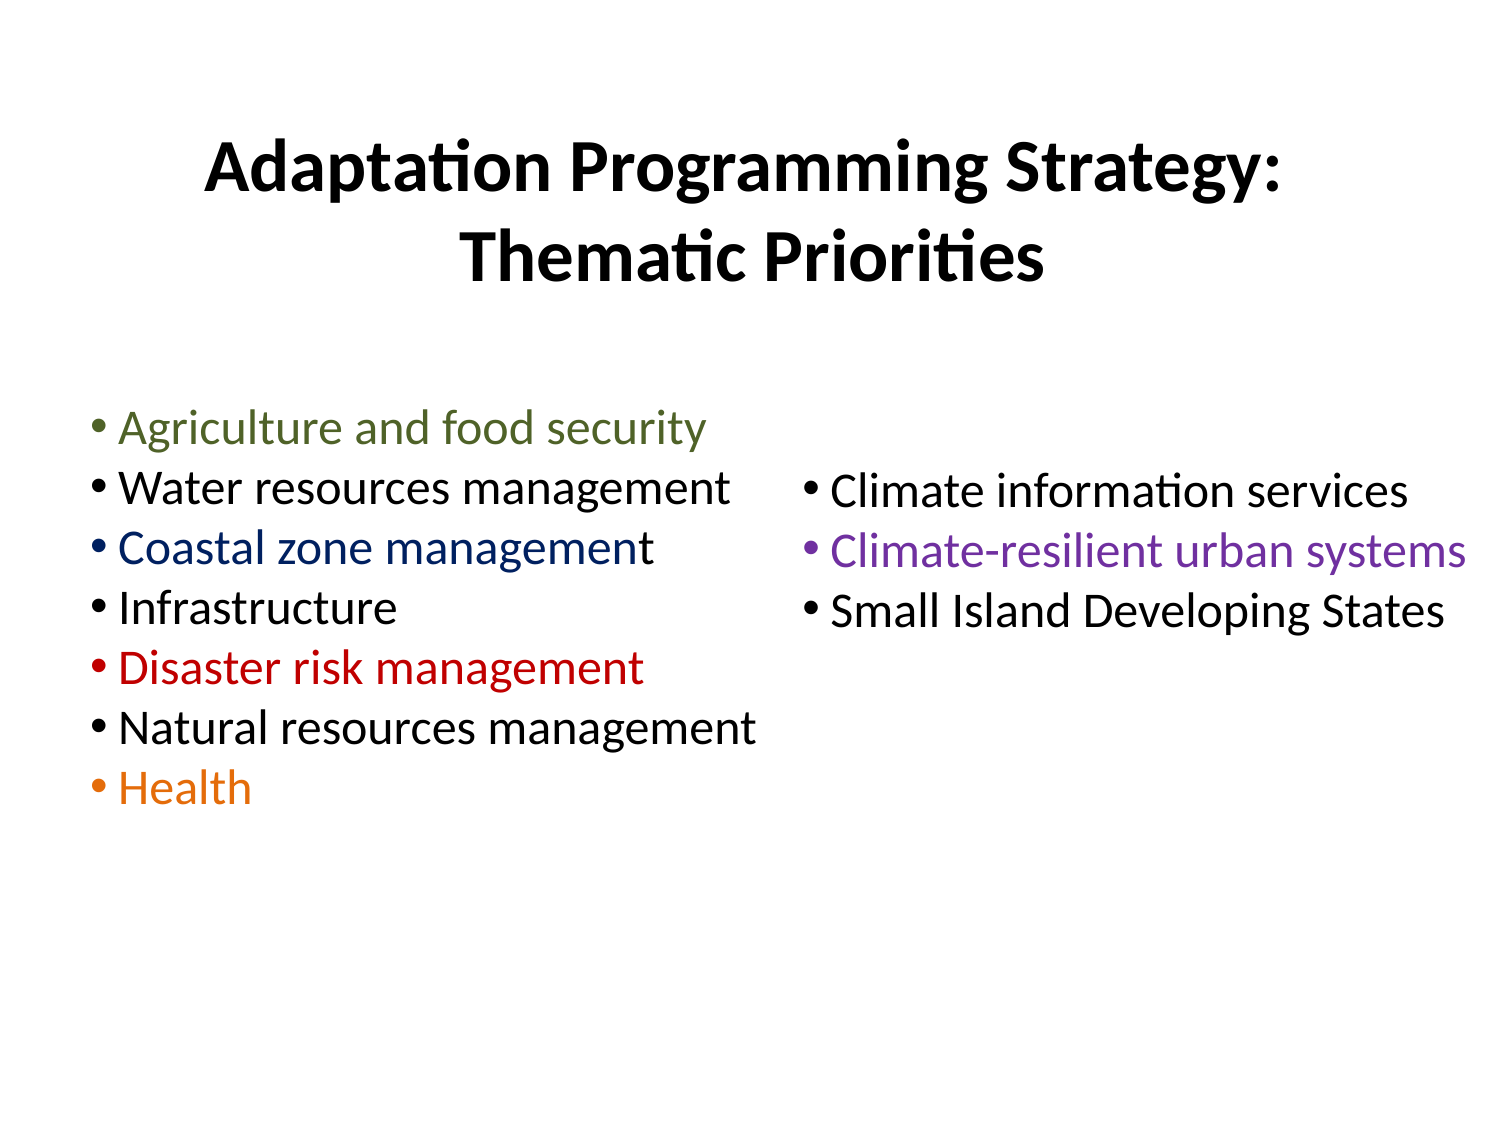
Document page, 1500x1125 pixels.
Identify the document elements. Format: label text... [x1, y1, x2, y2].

title Adaptation Programming Strategy: Thematic Priorities [77, 112, 1429, 301]
text_box Climate information services Climate-resilient urban systems Small Island Developing States [787, 449, 1500, 645]
list Agriculture and food security Water resources management Coastal zone management Infrastructure Disaster risk management Natural resources management Health [74, 387, 788, 1063]
